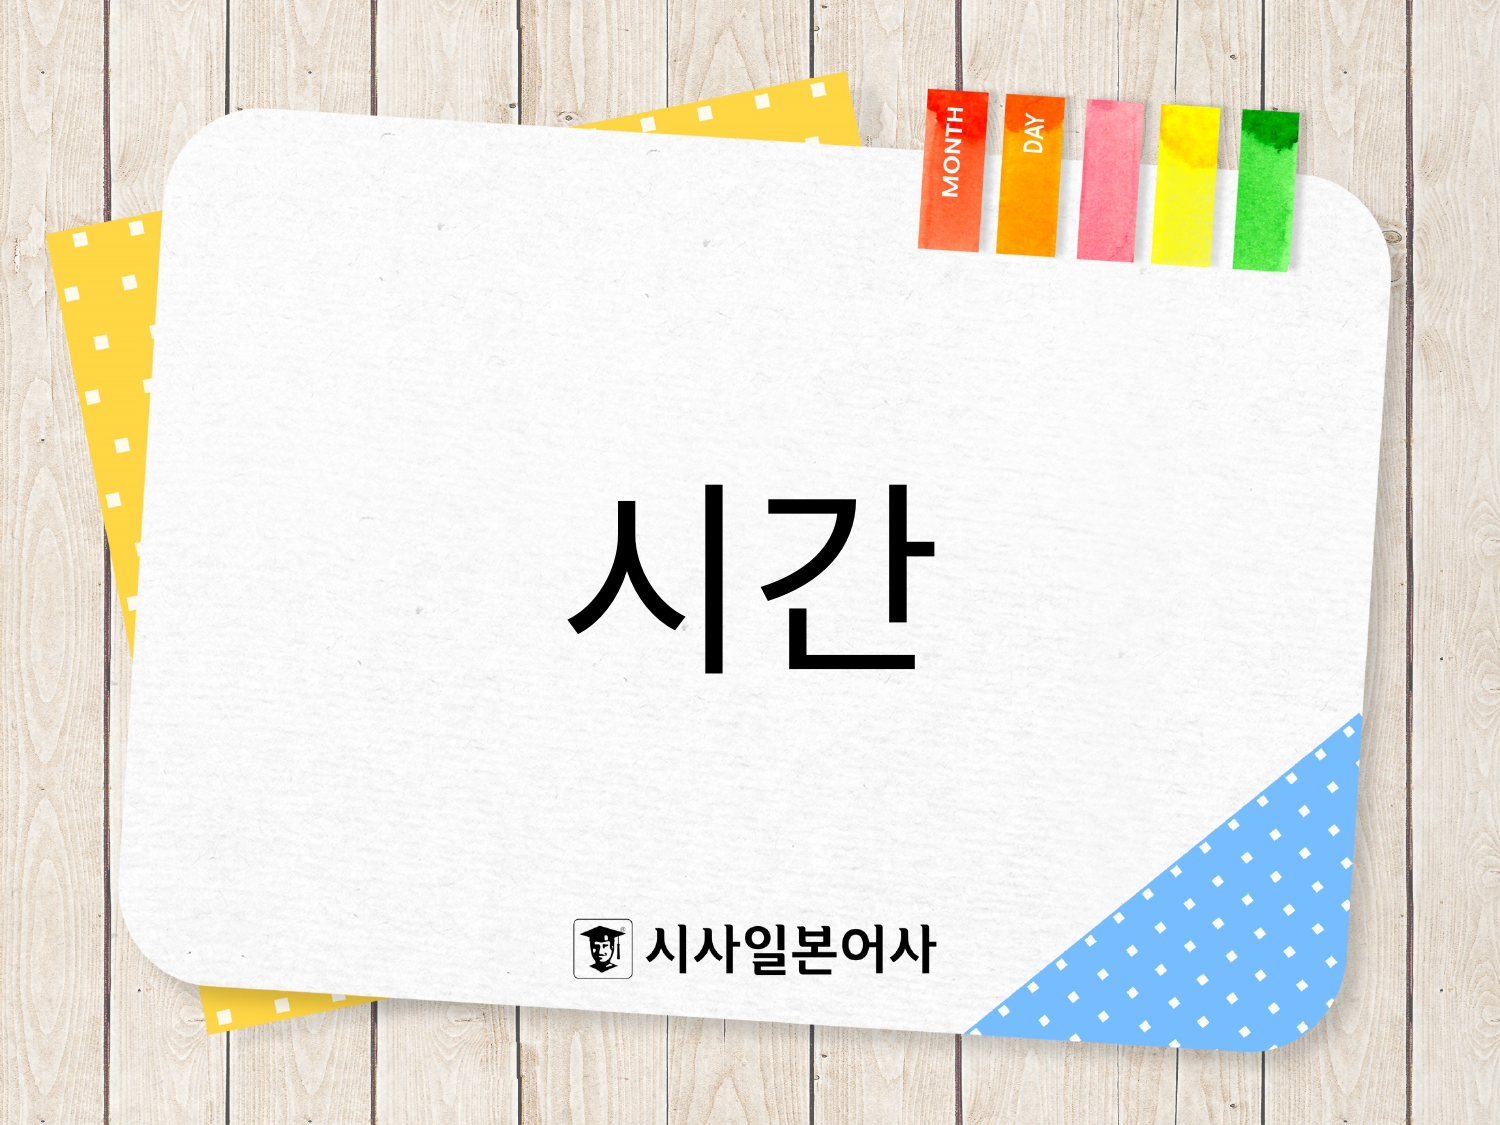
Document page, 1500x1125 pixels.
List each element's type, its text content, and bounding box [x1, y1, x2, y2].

title 시간 [75, 338, 1425, 811]
picture [0, 0, 1500, 1125]
